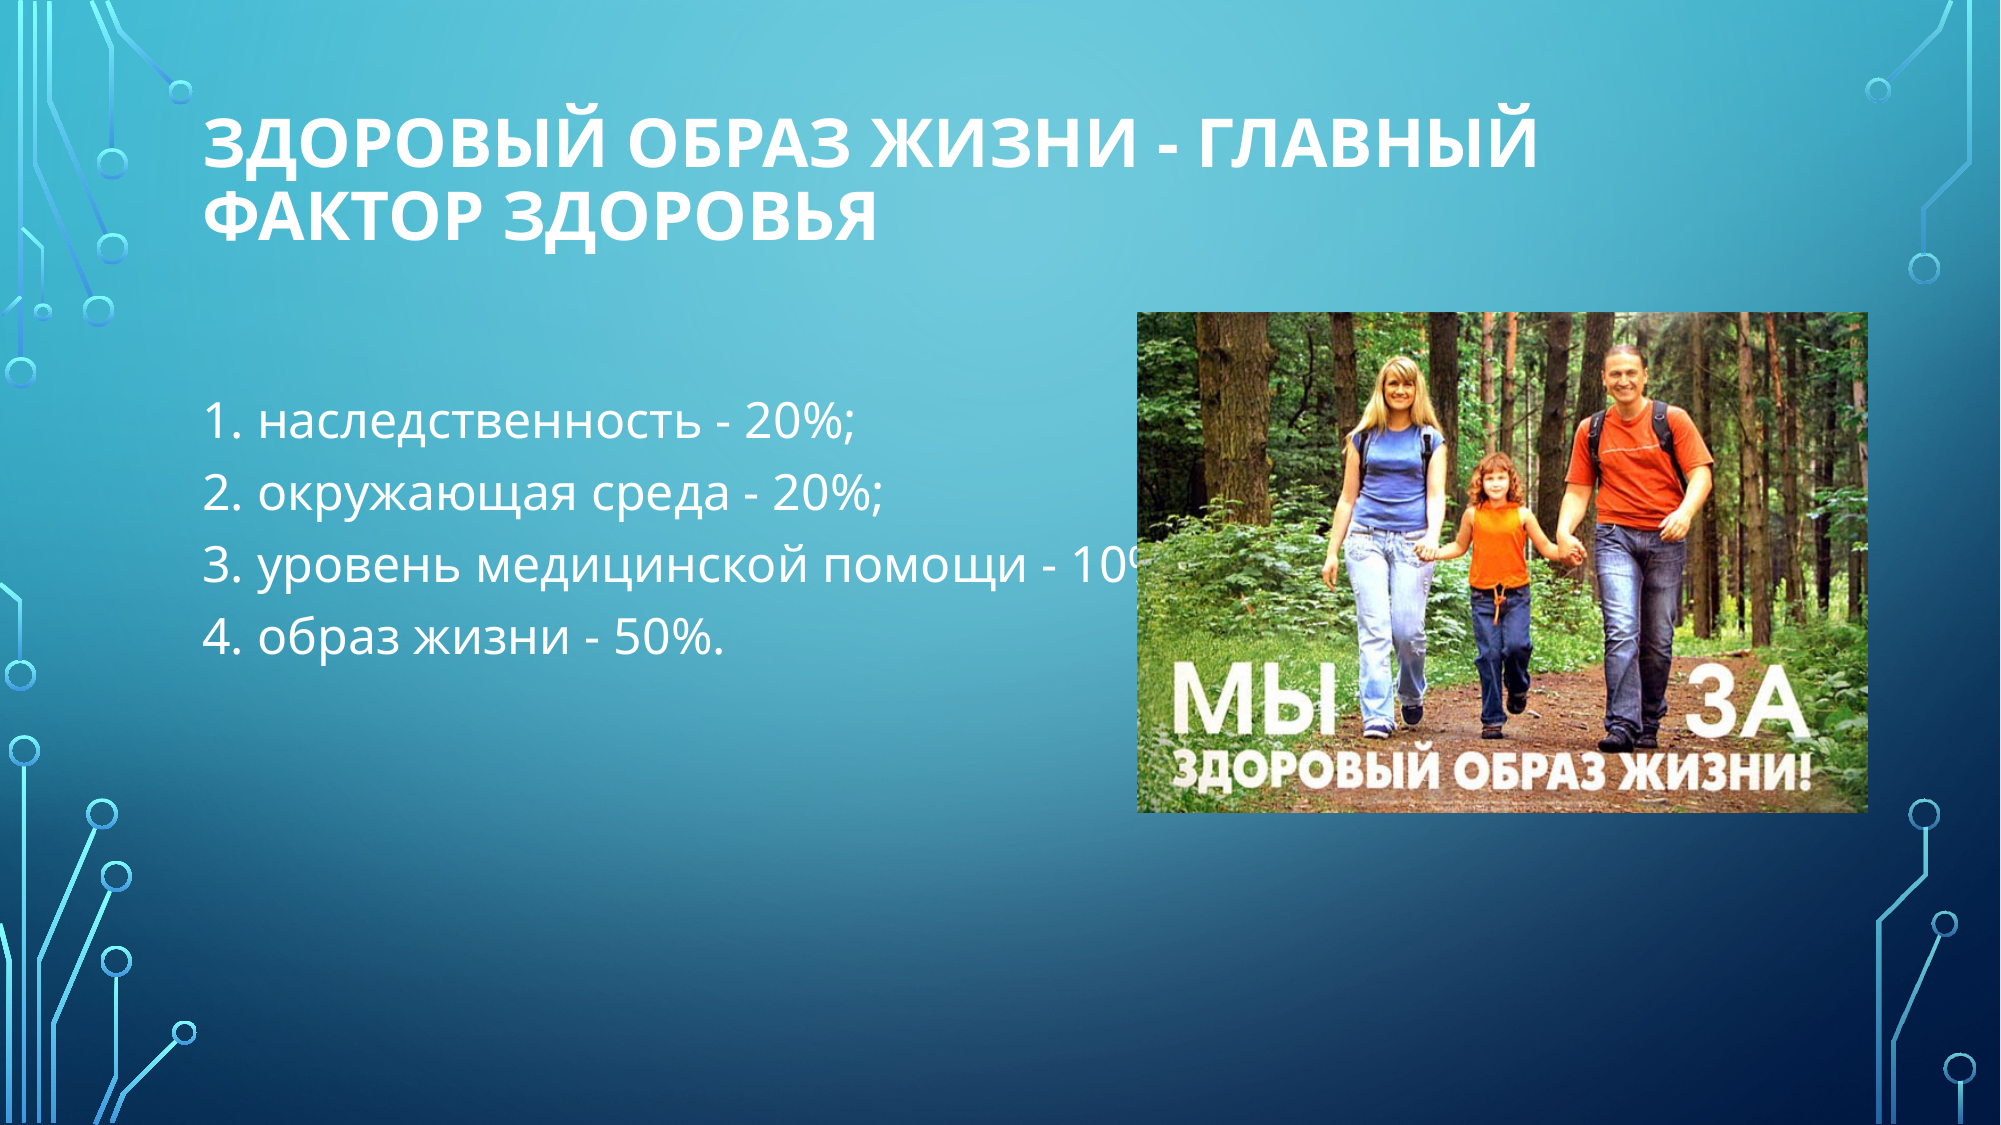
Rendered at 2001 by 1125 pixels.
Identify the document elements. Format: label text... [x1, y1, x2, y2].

title Здоровый образ жизни - главный фактор здоровья [187, 101, 1813, 344]
list 1. наследственность - 20%; 2. окружающая среда - 20%; 3. уровень медицинской помощи - 10%; 4. образ жизни - 50%. [187, 369, 1813, 950]
picture [1136, 312, 1868, 813]
